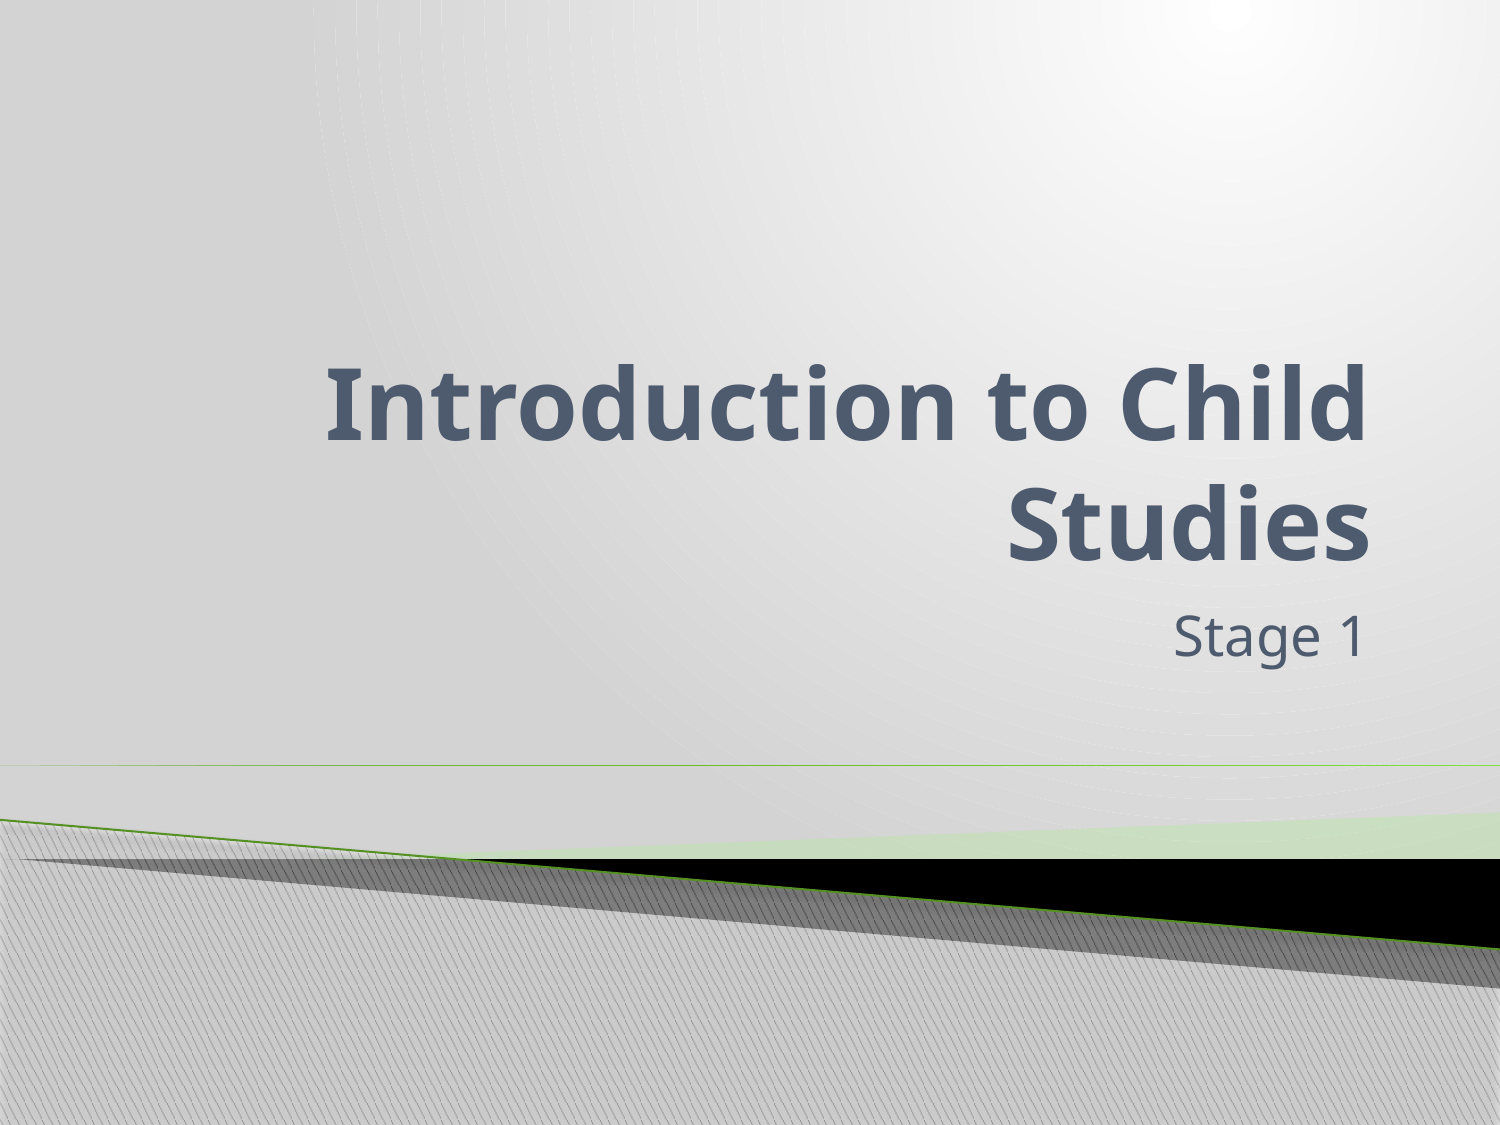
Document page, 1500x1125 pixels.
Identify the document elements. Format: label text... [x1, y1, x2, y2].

subtitle Stage 1 [112, 592, 1388, 790]
title Introduction to Child Studies [112, 287, 1388, 588]
picture [5, 859, 1500, 989]
